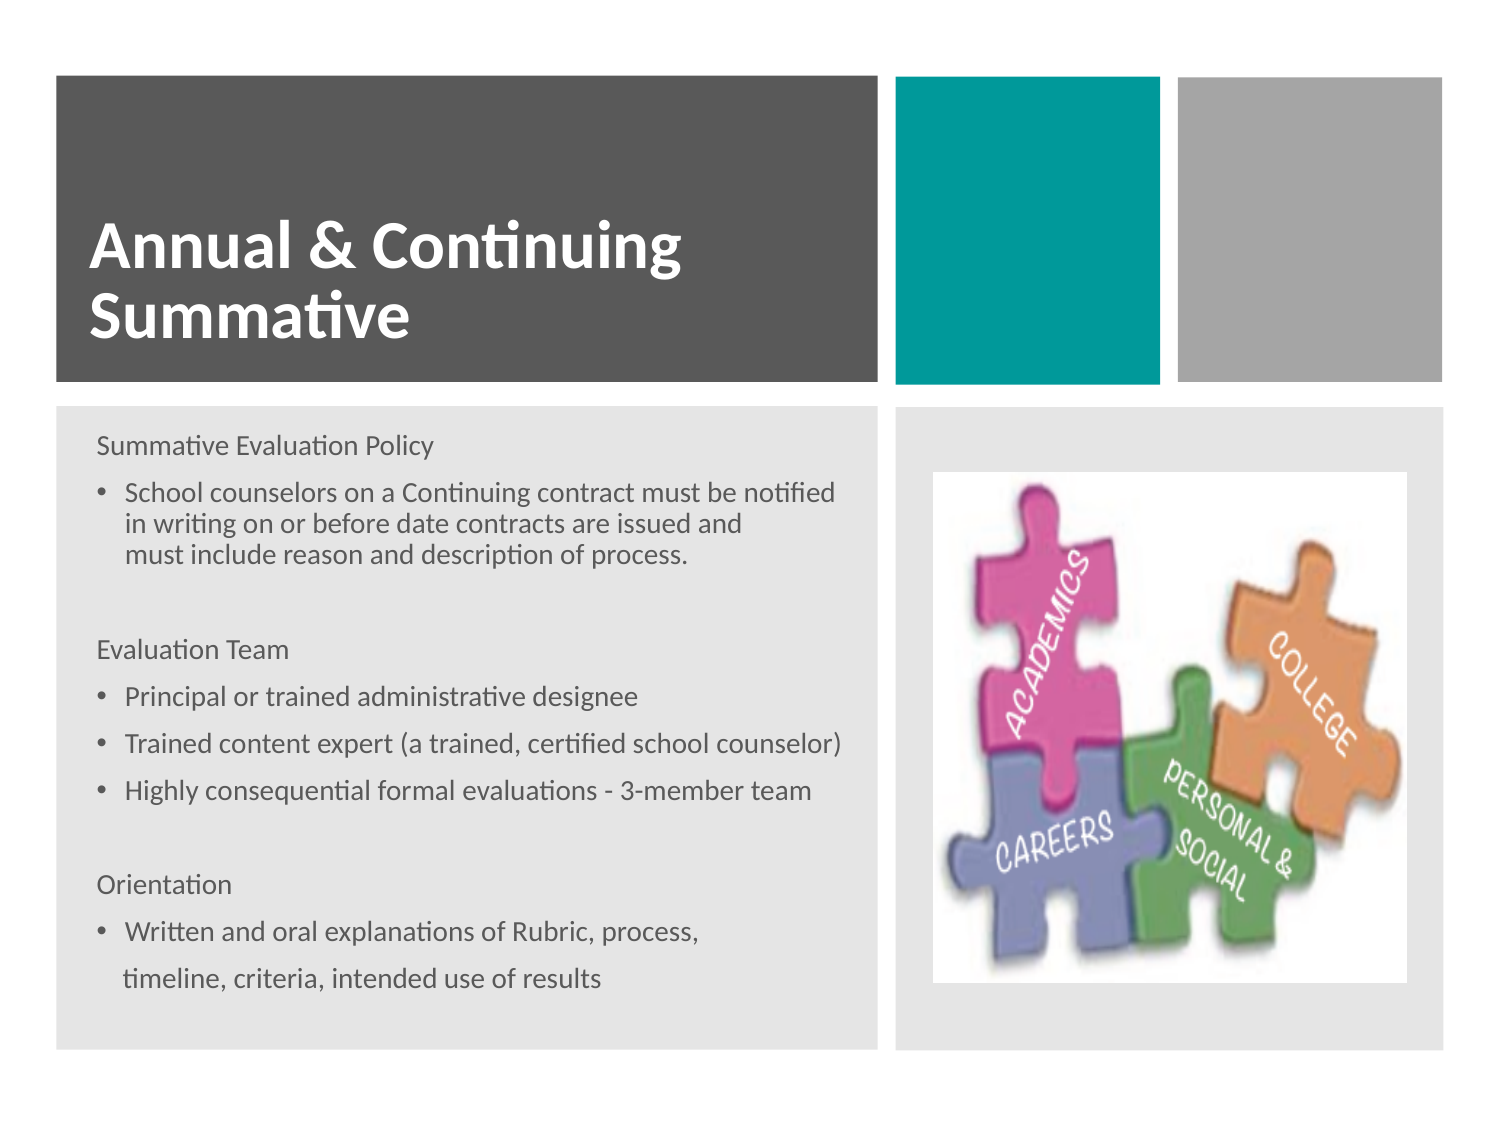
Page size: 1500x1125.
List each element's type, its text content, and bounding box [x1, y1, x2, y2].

text_box [895, 406, 1445, 1052]
text_box [1177, 76, 1443, 383]
text_box [55, 75, 879, 383]
text_box [895, 76, 1161, 386]
text_box [55, 405, 879, 1051]
picture [932, 472, 1407, 983]
title Annual & Continuing Summative [89, 119, 840, 354]
list Summative Evaluation Policy School counselors on a Continuing contract must be notified in writing on or before date contracts are issued and must include reason and description of process. Evaluation Team Principal or trained administrative designee Trained content expert (a trained, certified school counselor) Highly consequential formal evaluations - 3-member team Orientation Written and oral explanations of Rubric, process, timeline, criteria, intended use of results [96, 374, 861, 1050]
